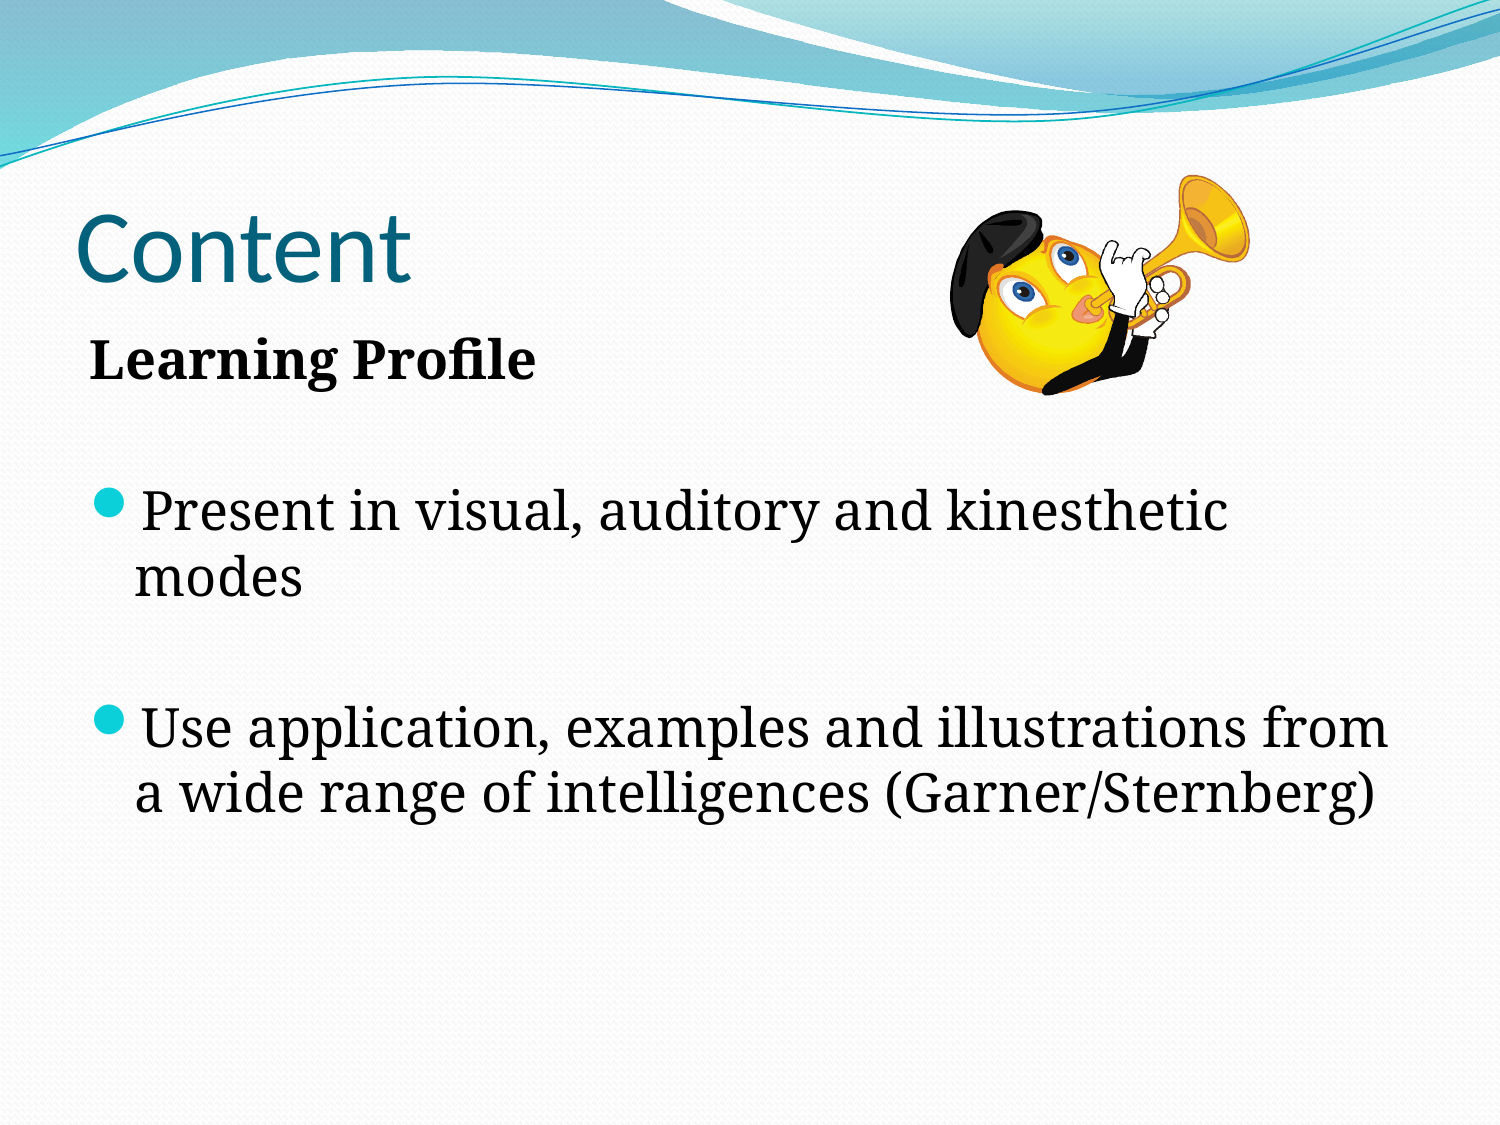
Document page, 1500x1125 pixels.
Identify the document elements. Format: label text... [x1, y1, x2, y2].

list Learning Profile Present in visual, auditory and kinesthetic modes Use application, examples and illustrations from a wide range of intelligences (Garner/Sternberg) [75, 317, 1425, 1038]
title Content [75, 115, 1425, 303]
picture [949, 174, 1251, 396]
